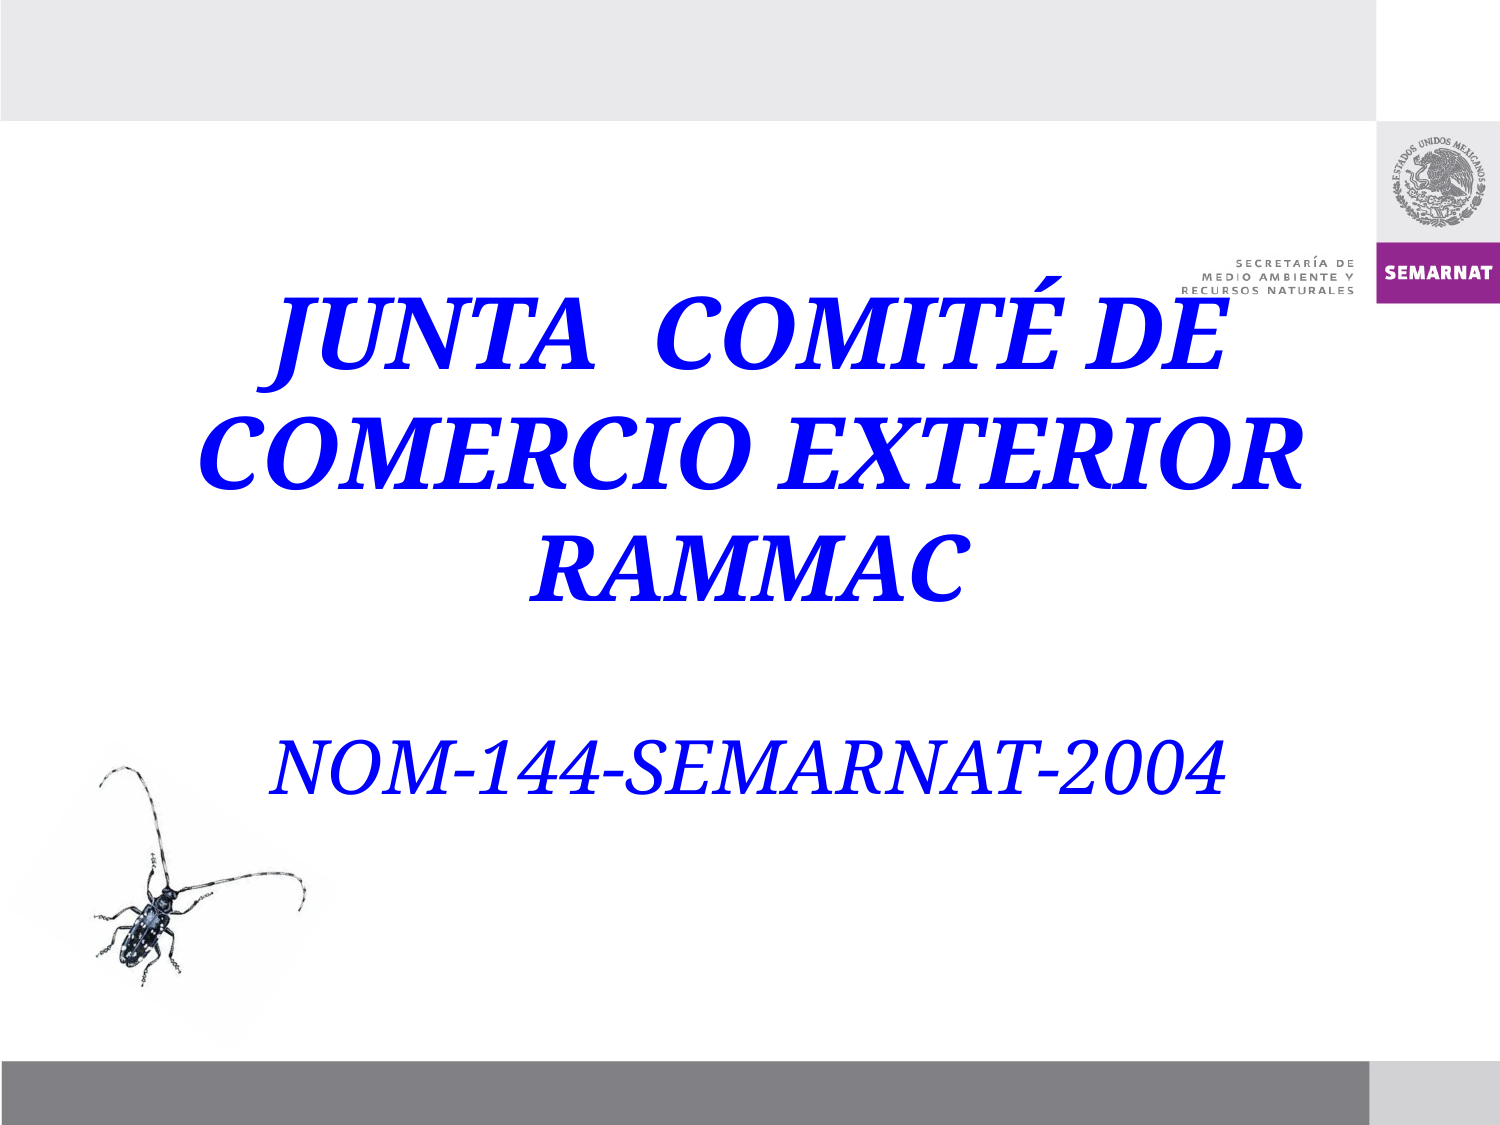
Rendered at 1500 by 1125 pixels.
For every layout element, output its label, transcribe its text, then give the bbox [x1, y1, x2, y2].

text_box JUNTA COMITÉ DE COMERCIO EXTERIOR RAMMAC NOM-144-SEMARNAT-2004 [53, 212, 1447, 1057]
picture [0, 0, 1500, 1125]
